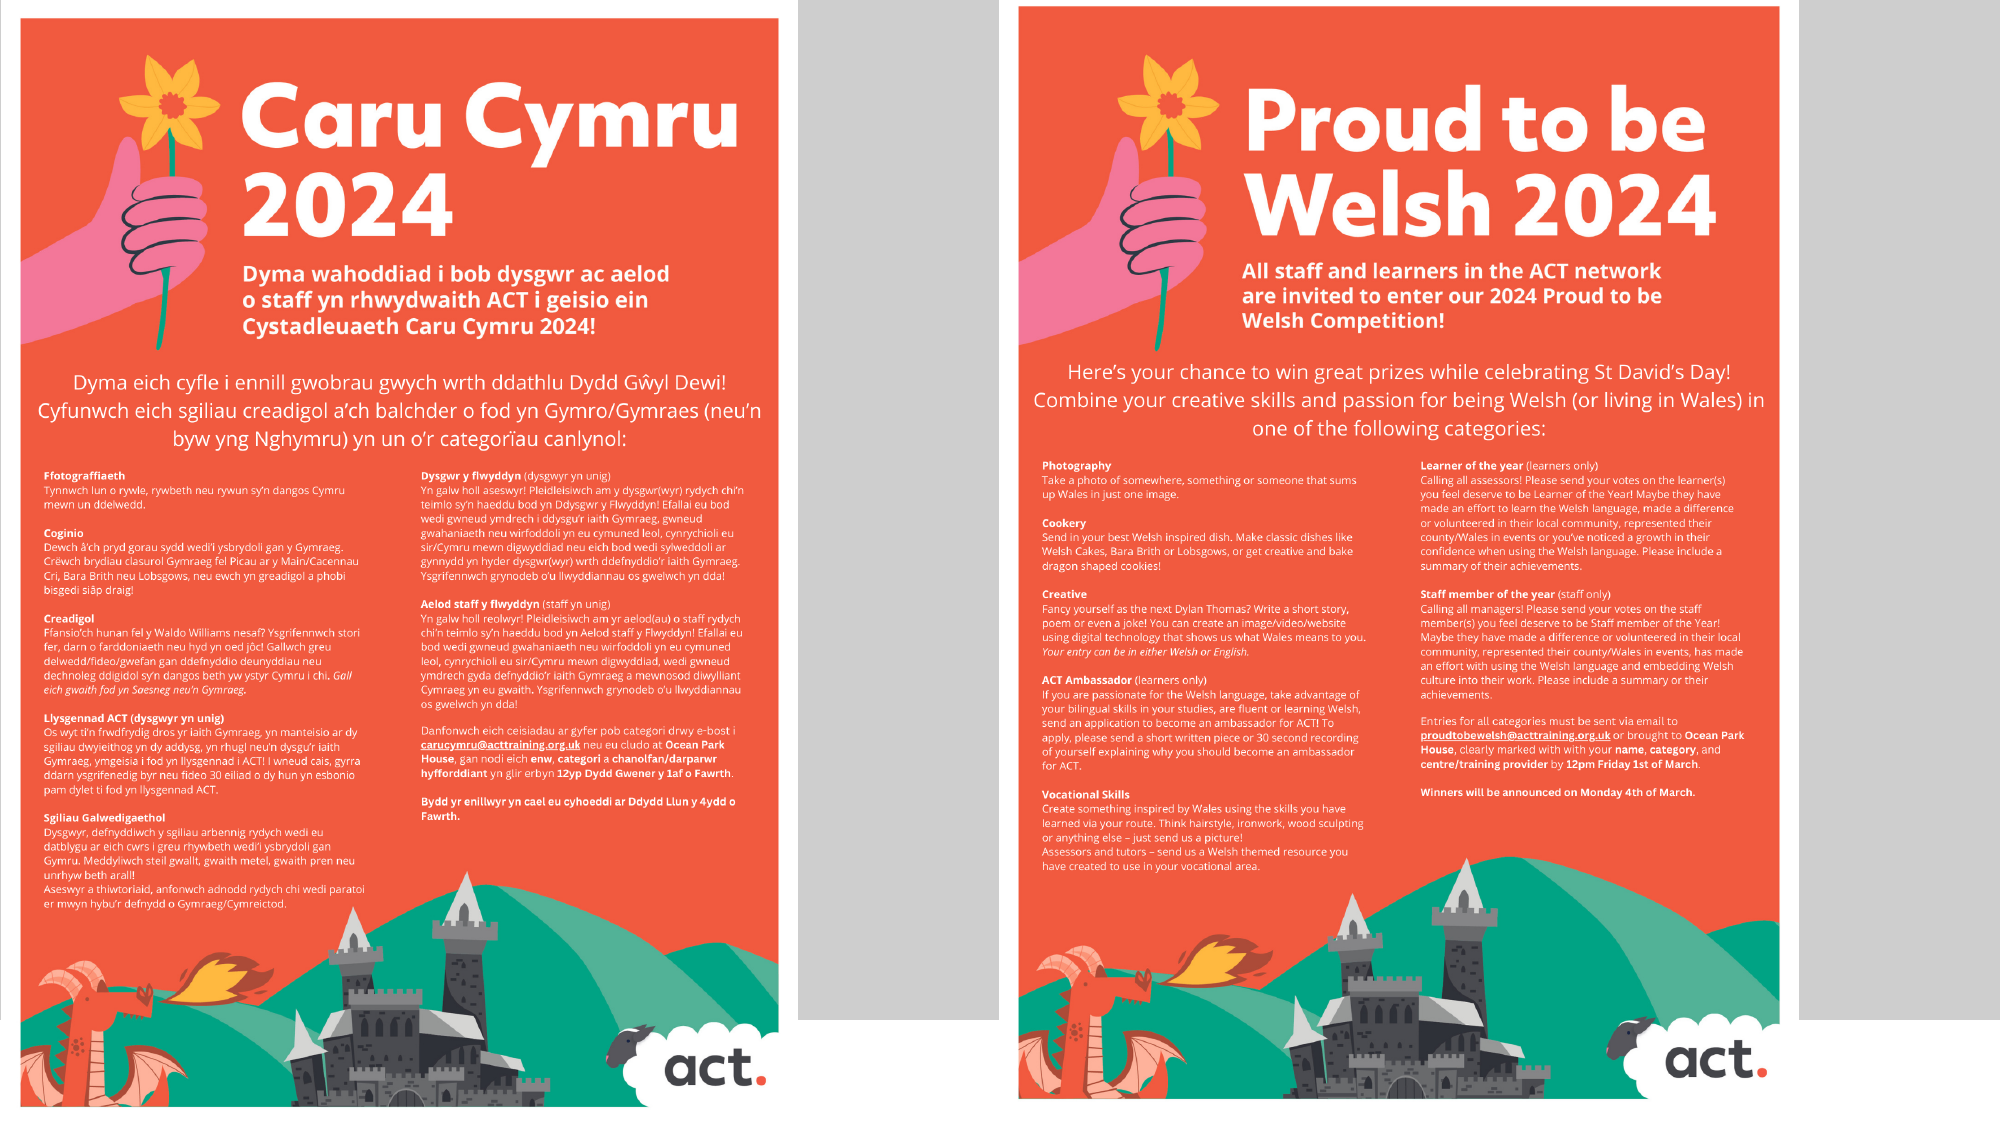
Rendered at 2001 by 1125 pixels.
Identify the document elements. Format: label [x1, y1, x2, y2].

picture [1, 0, 798, 1124]
picture [999, 0, 1799, 1116]
